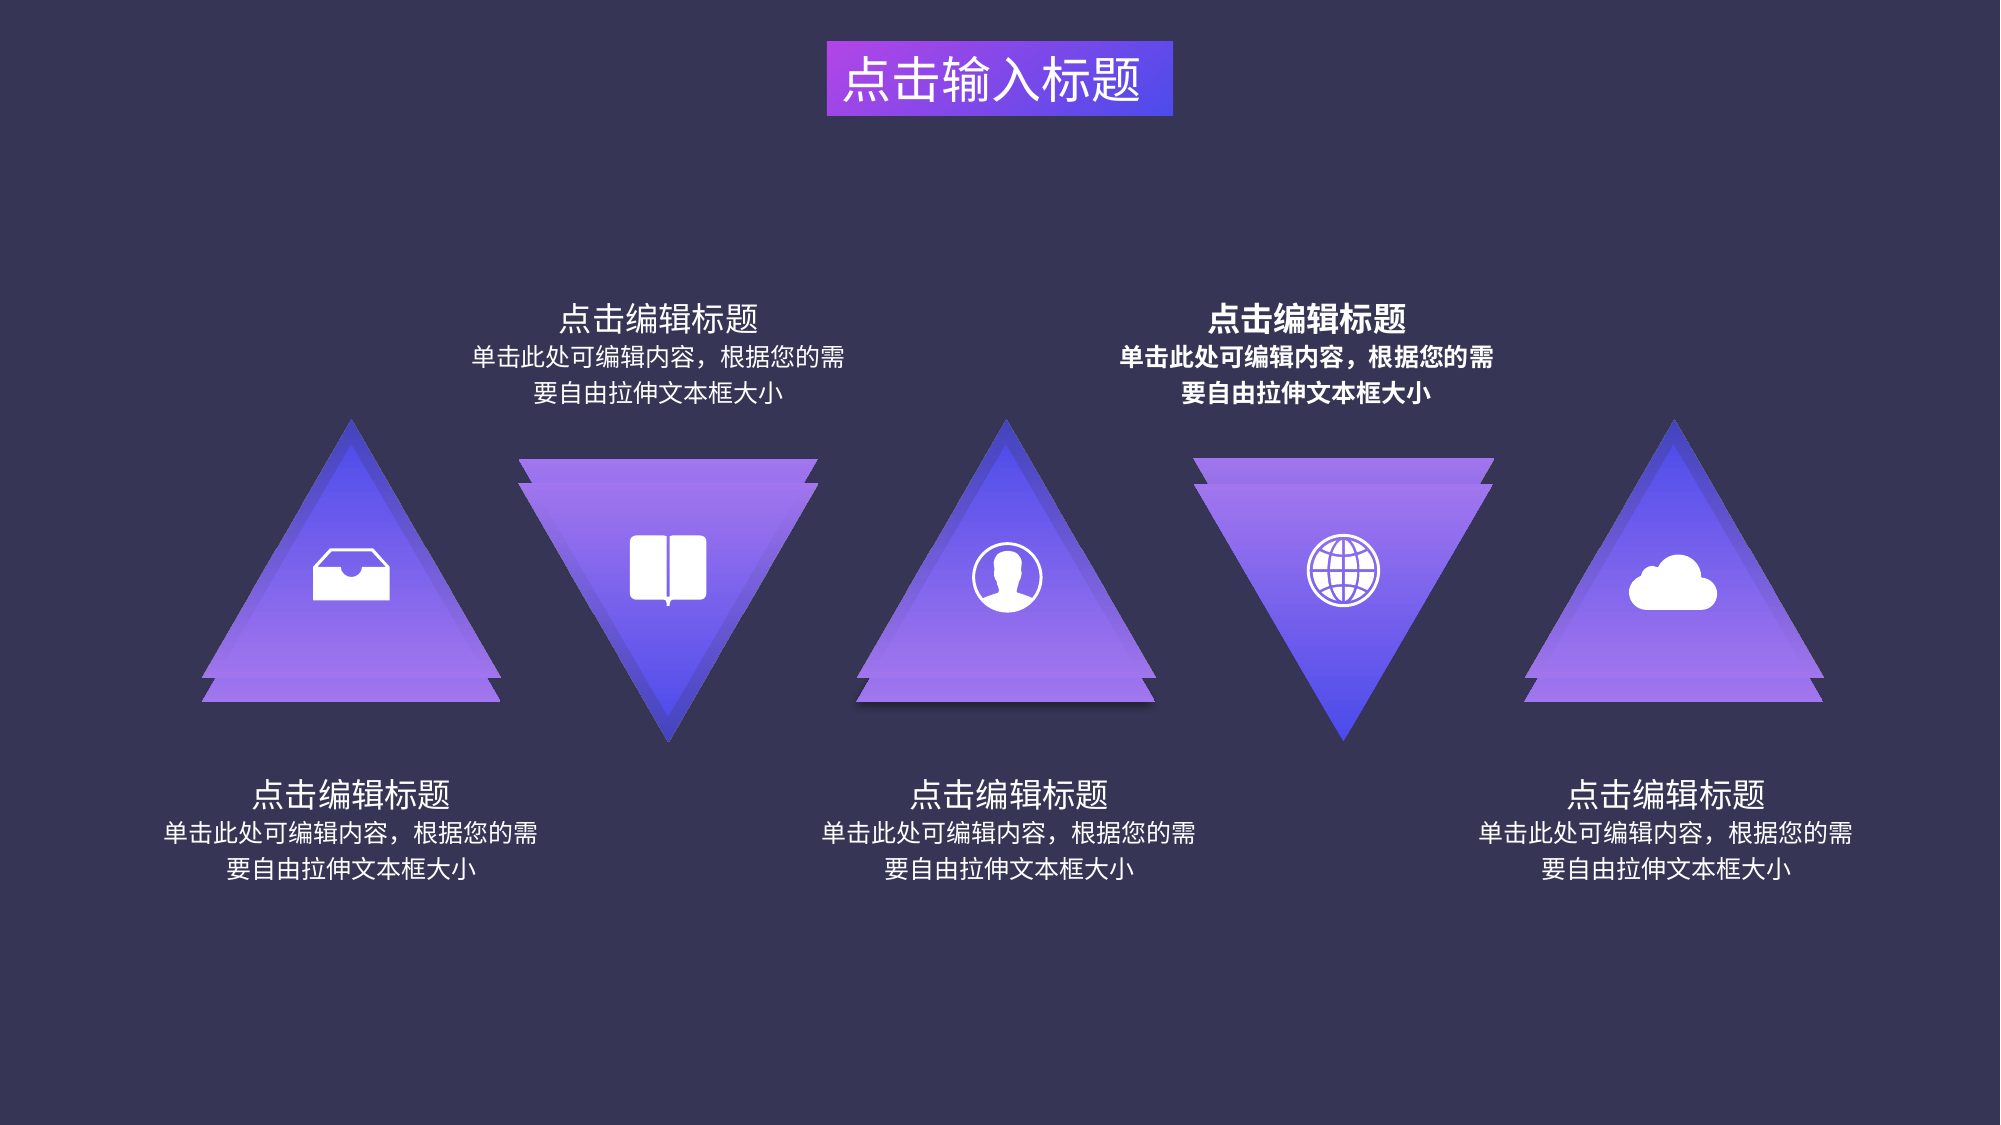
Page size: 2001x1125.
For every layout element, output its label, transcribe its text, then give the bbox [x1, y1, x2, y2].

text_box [817, 766, 1201, 885]
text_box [1474, 766, 1858, 885]
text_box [1115, 290, 1499, 409]
text_box 点击输入标题 [826, 41, 1174, 116]
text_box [201, 419, 1824, 742]
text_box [159, 766, 543, 885]
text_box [467, 290, 851, 409]
